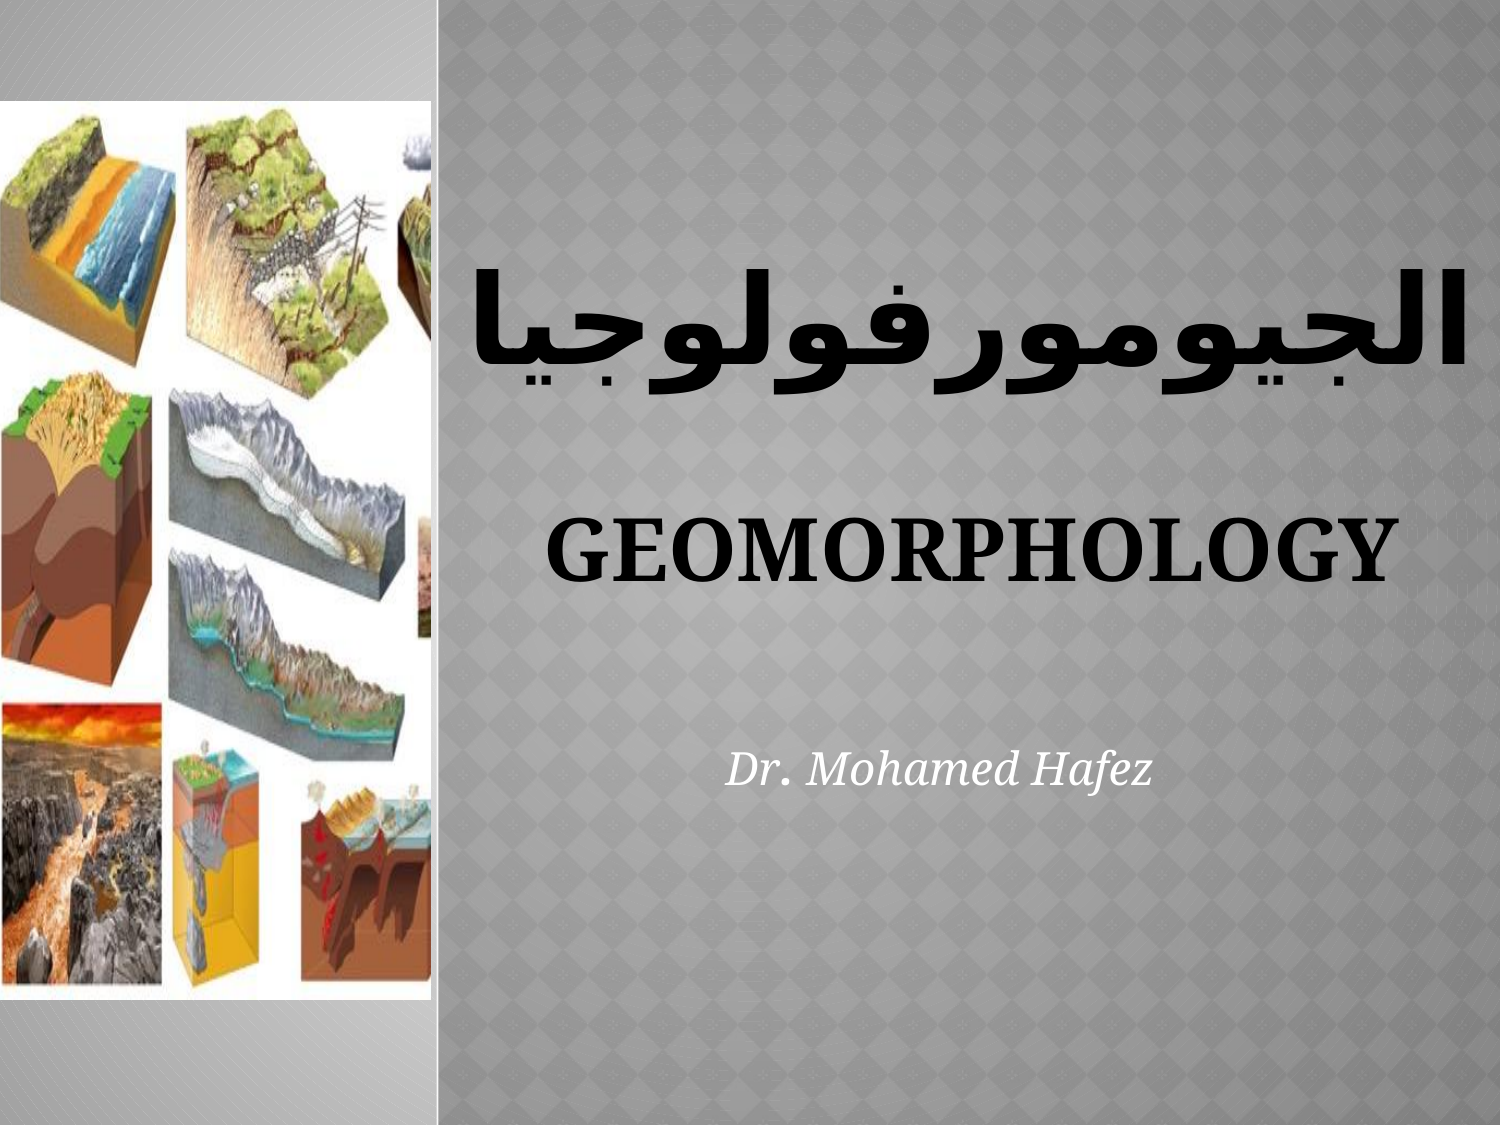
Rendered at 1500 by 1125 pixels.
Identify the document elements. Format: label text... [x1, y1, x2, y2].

title الجيومورفولوجيا Geomorphology [442, 78, 1500, 705]
picture [0, 101, 432, 1000]
subtitle Dr. Mohamed Hafez [442, 739, 1438, 1071]
